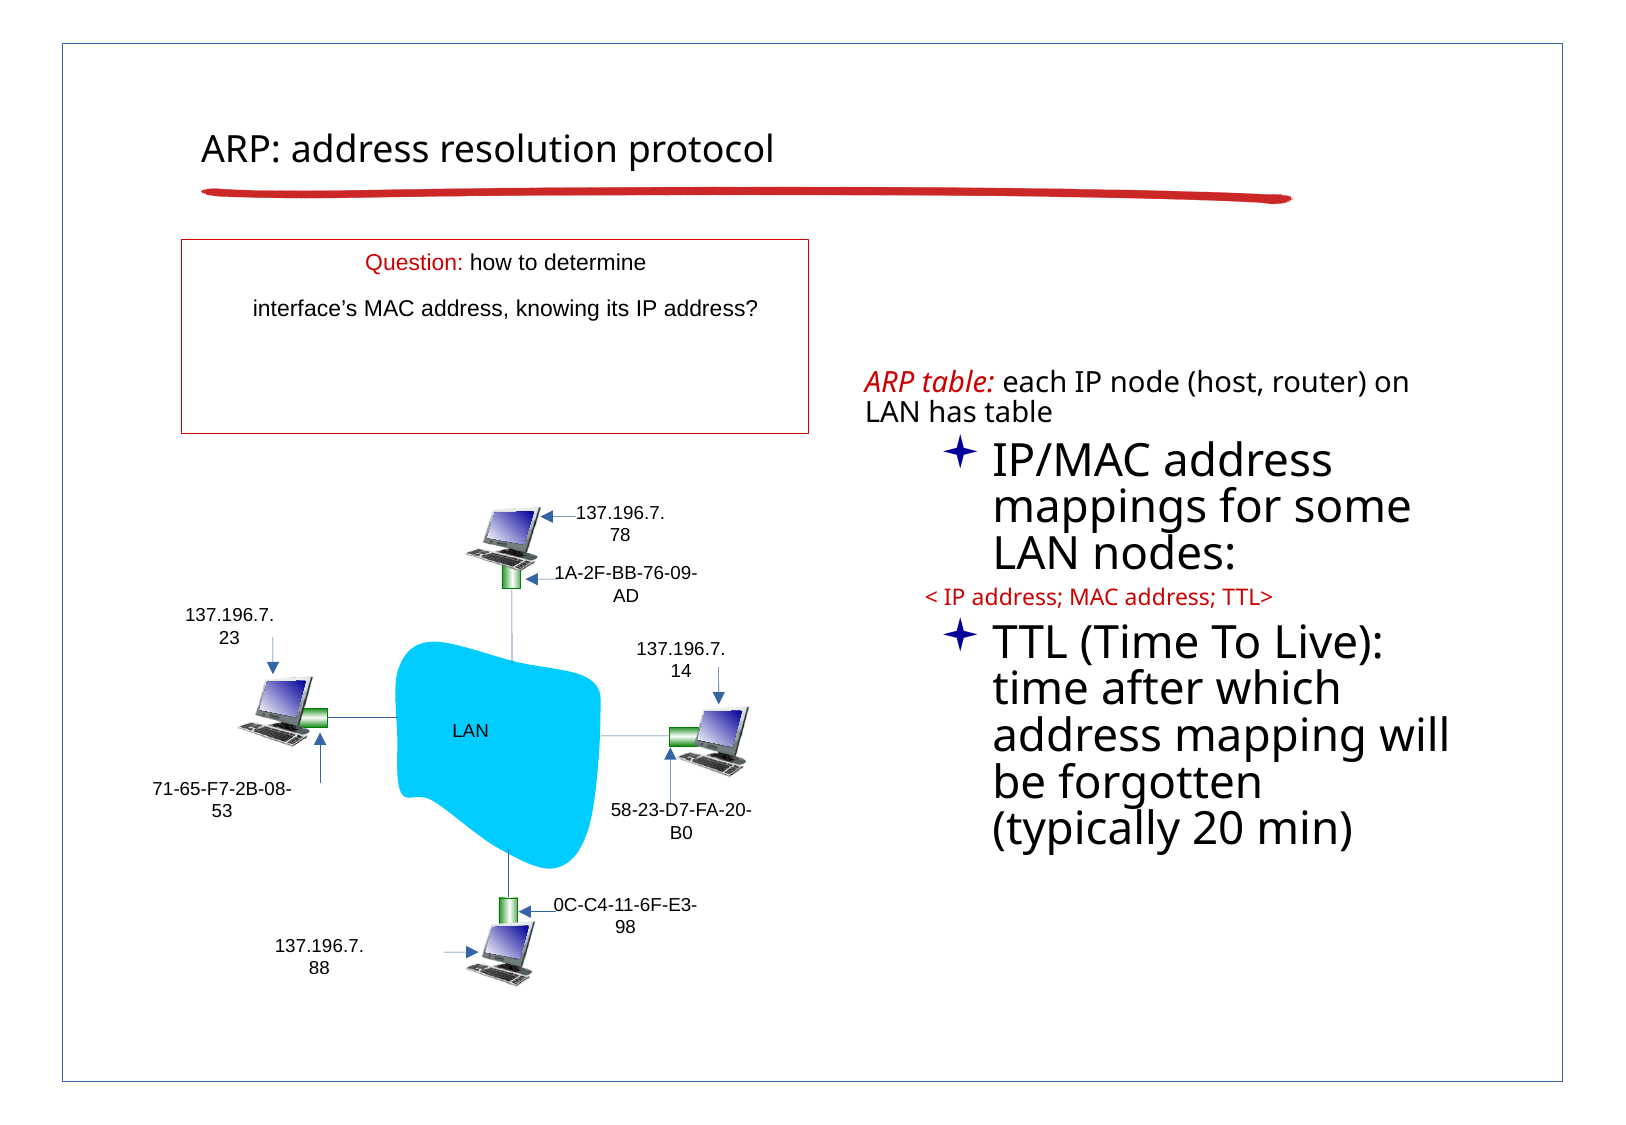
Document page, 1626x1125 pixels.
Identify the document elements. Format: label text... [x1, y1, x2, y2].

text_box 0C-C4-11-6F-E3-98 [546, 887, 705, 943]
text_box 1A-2F-BB-76-09-AD [545, 555, 708, 611]
text_box [266, 636, 280, 672]
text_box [659, 702, 751, 782]
text_box 71-65-F7-2B-08-53 [145, 771, 299, 827]
text_box [498, 897, 518, 918]
text_box 137.196.7.23 [174, 598, 284, 653]
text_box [219, 672, 328, 753]
list ARP table: each IP node (host, router) on LAN has table IP/MAC address mappings for some LAN nodes: < IP address; MAC address; TTL> TTL (Time To Live): time after which address mapping will be forgotten (typically 20 min) [859, 363, 1465, 953]
picture [196, 182, 1305, 209]
text_box 137.196.7.78 [565, 495, 675, 551]
text_box 137.196.7.14 [626, 631, 736, 687]
title ARP: address resolution protocol [195, 79, 1437, 217]
text_box [518, 905, 546, 918]
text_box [181, 239, 810, 434]
text_box [62, 43, 1563, 1082]
text_box LAN [424, 714, 501, 747]
text_box 58-23-D7-FA-20-B0 [602, 793, 760, 848]
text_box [447, 918, 537, 991]
text_box [712, 687, 725, 702]
text_box [543, 510, 576, 523]
text_box [395, 641, 601, 869]
text_box 137.196.7.88 [264, 928, 374, 984]
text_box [446, 504, 543, 589]
